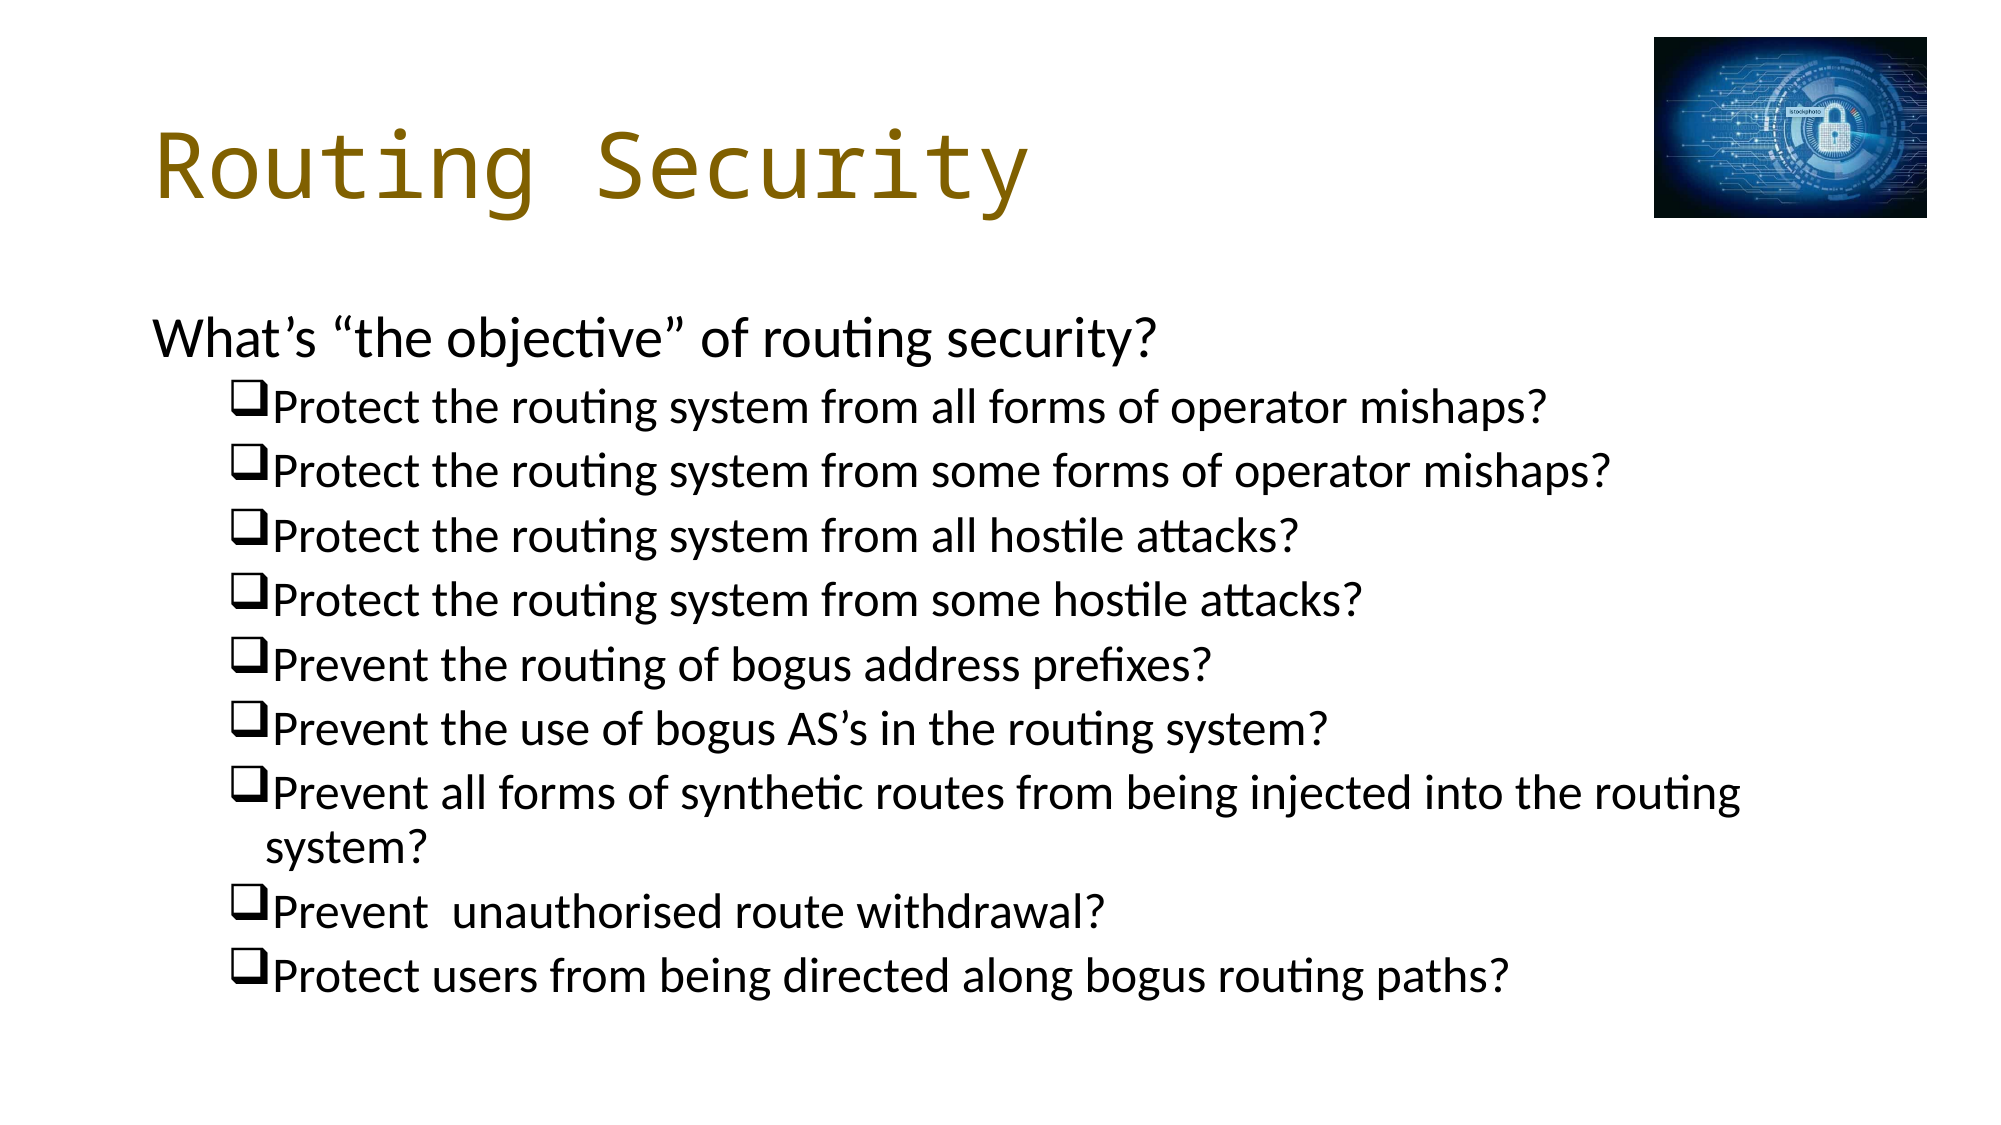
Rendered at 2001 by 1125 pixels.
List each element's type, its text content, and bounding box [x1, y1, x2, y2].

list What’s “the objective” of routing security? Protect the routing system from all forms of operator mishaps? Protect the routing system from some forms of operator mishaps? Protect the routing system from all hostile attacks? Protect the routing system from some hostile attacks? Prevent the routing of bogus address prefixes? Prevent the use of bogus AS’s in the routing system? Prevent all forms of synthetic routes from being injected into the routing system? Prevent unauthorised route withdrawal? Protect users from being directed along bogus routing paths? [137, 299, 1863, 1014]
picture [1654, 37, 1927, 218]
title Routing Security [137, 59, 1863, 278]
